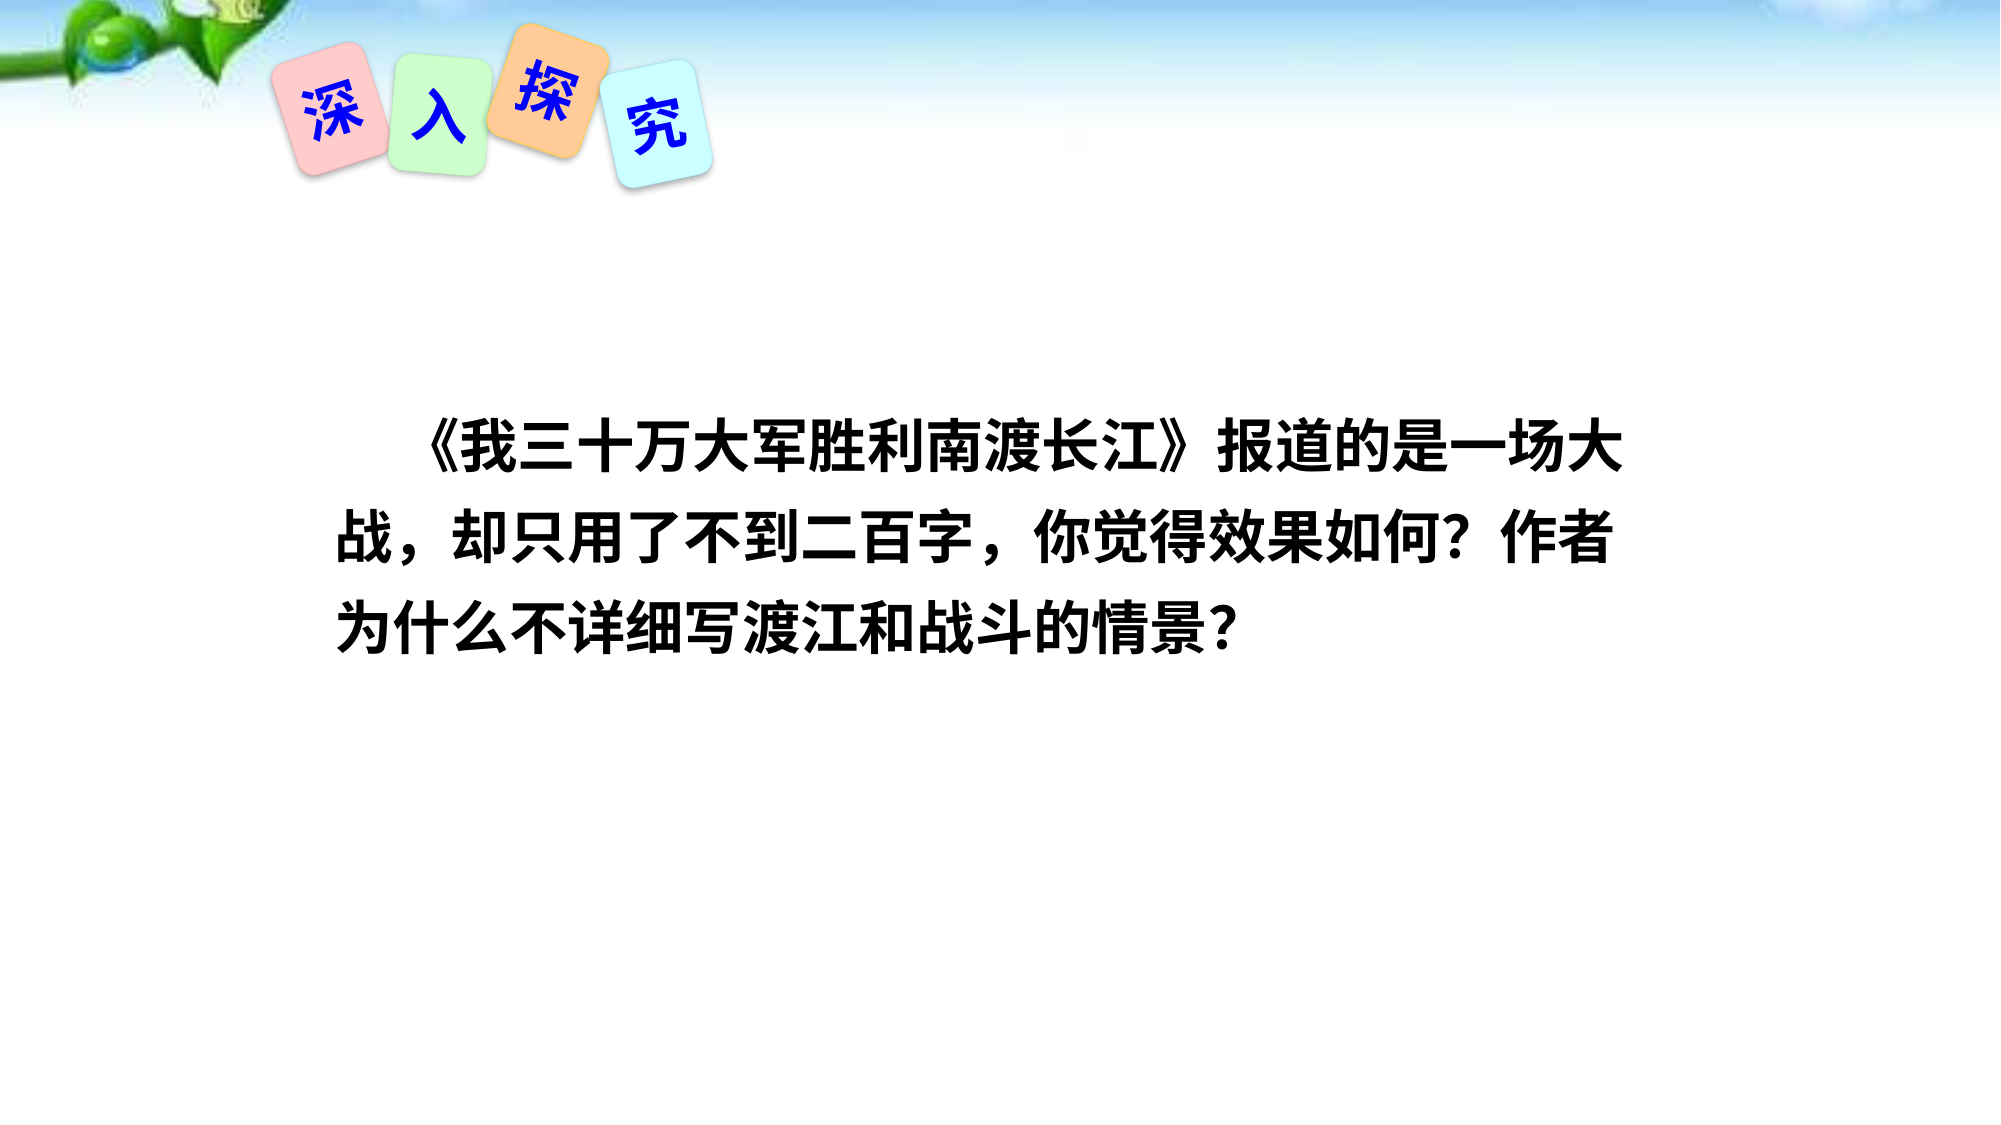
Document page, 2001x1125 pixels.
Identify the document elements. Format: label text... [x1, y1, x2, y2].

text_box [282, 31, 705, 183]
text_box 《我三十万大军胜利南渡长江》报道的是一场大战，却只用了不到二百字，你觉得效果如何？作者为什么不详细写渡江和战斗的情景？ [319, 380, 1681, 669]
picture [0, 0, 2001, 1125]
